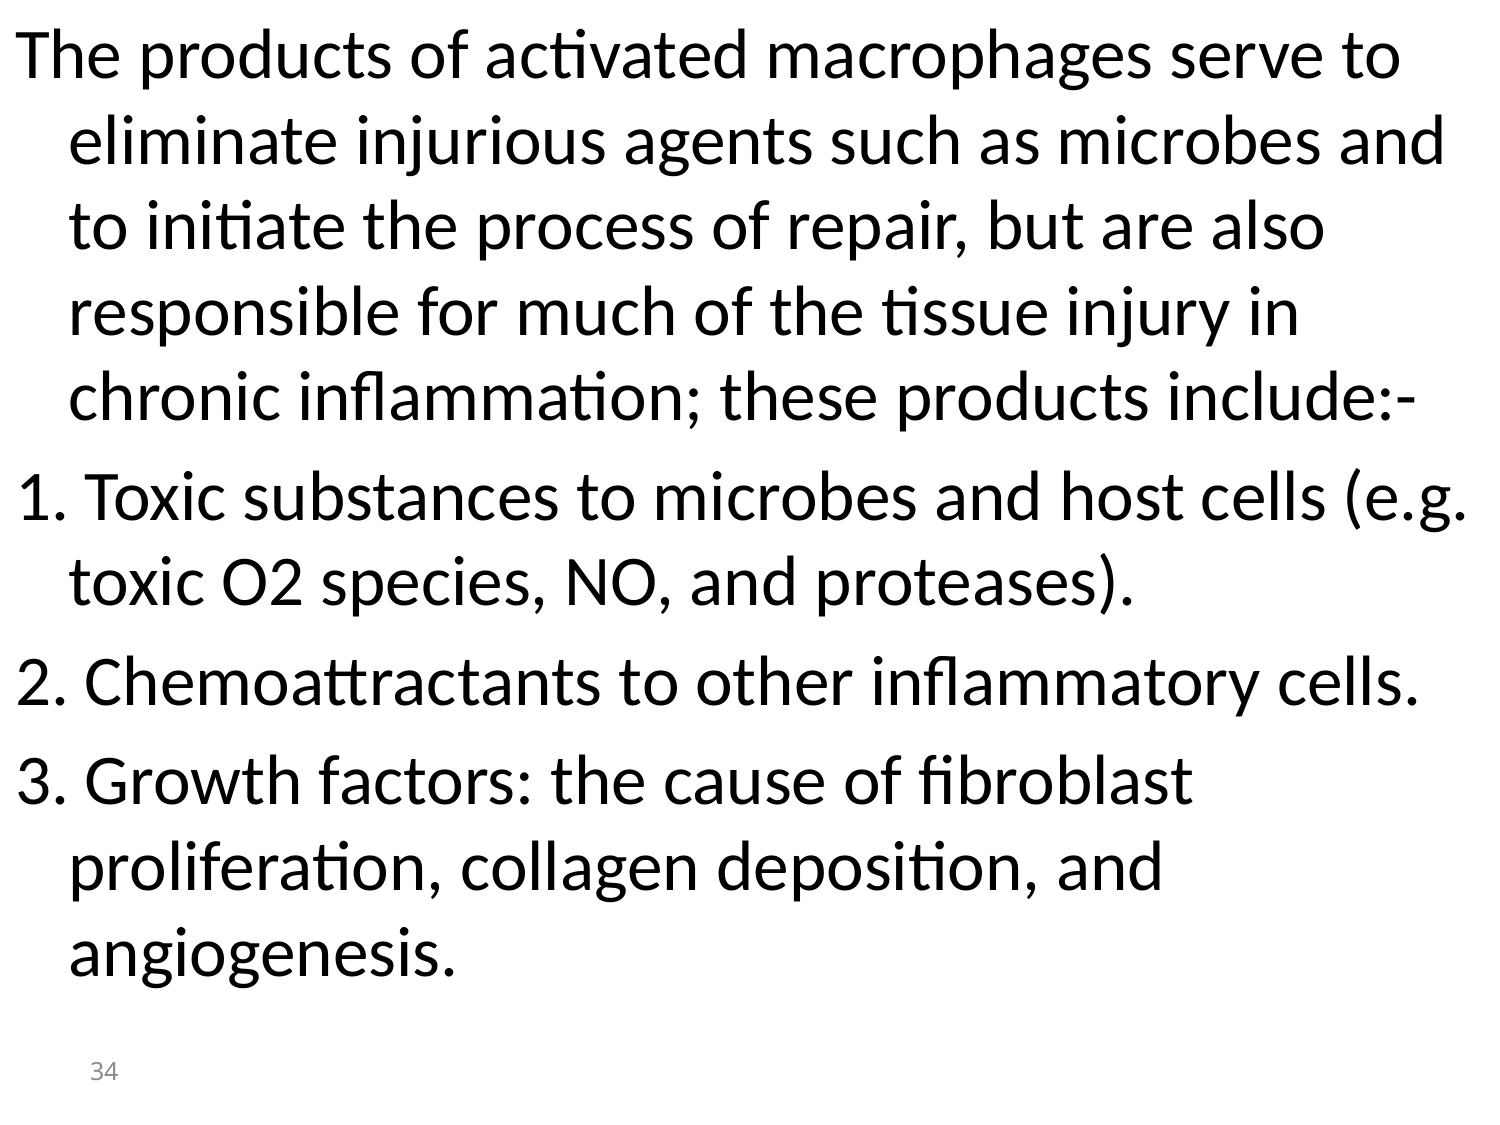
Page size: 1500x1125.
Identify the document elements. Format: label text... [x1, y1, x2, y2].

slide_number 34 [75, 1042, 425, 1103]
list The products of activated macrophages serve to eliminate injurious agents such as microbes and to initiate the process of repair, but are also responsible for much of the tissue injury in chronic inflammation; these products include:- 1. Toxic substances to microbes and host cells (e.g. toxic O2 species, NO, and proteases). 2. Chemoattractants to other inflammatory cells. 3. Growth factors: the cause of fibroblast proliferation, collagen deposition, and angiogenesis. [0, 0, 1500, 1125]
